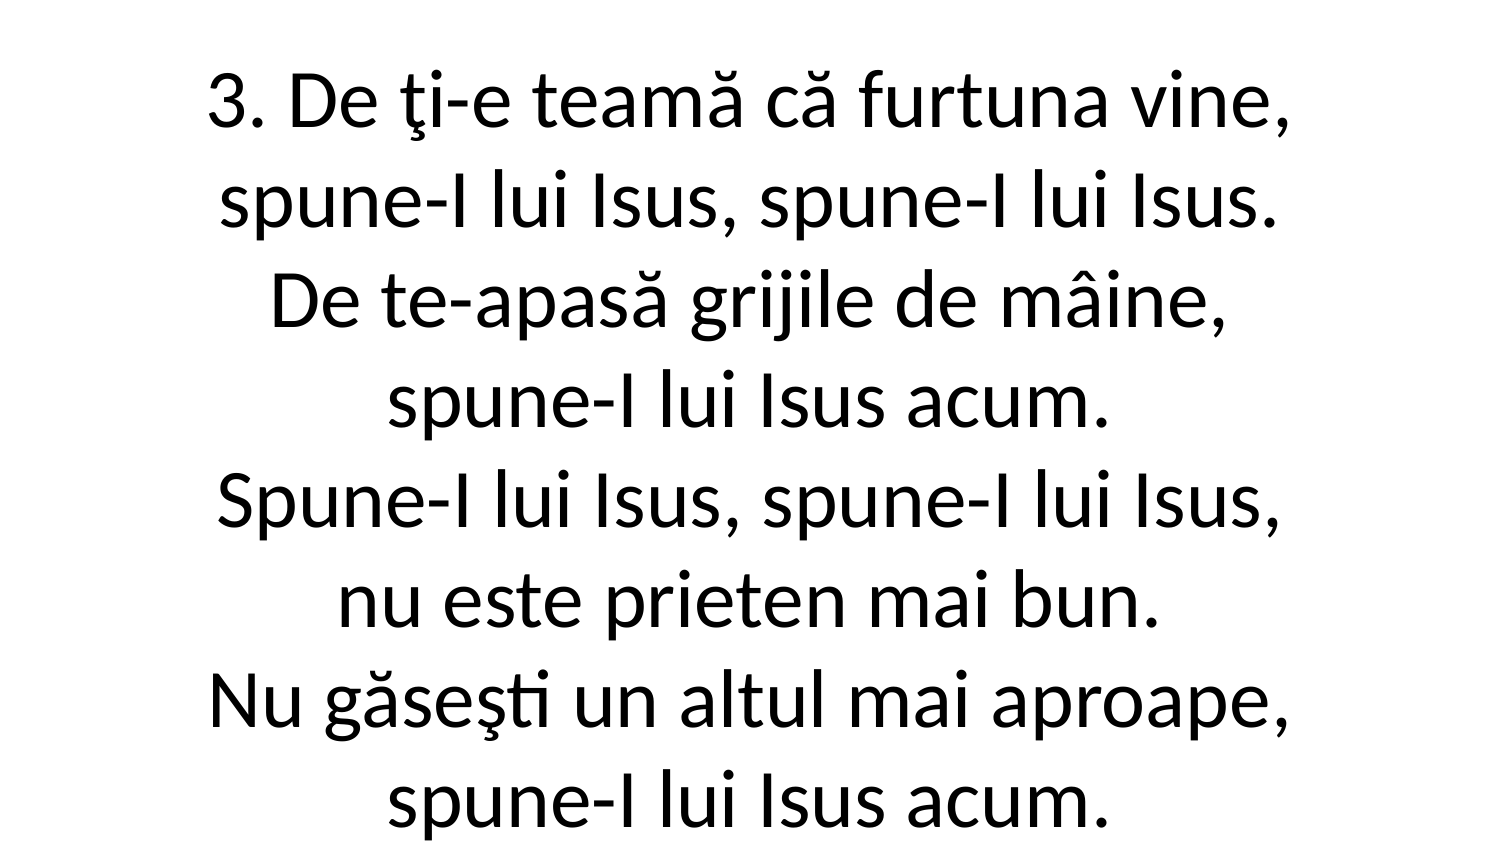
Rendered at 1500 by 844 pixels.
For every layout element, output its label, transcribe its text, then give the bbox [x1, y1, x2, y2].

text_box 3. De ţi-e teamă că furtuna vine, spune-I lui Isus, spune-I lui Isus. De te-apasă grijile de mâine, spune-I lui Isus acum. Spune-I lui Isus, spune-I lui Isus, nu este prieten mai bun. Nu găseşti un altul mai aproape, spune-I lui Isus acum. [190, 0, 1309, 844]
